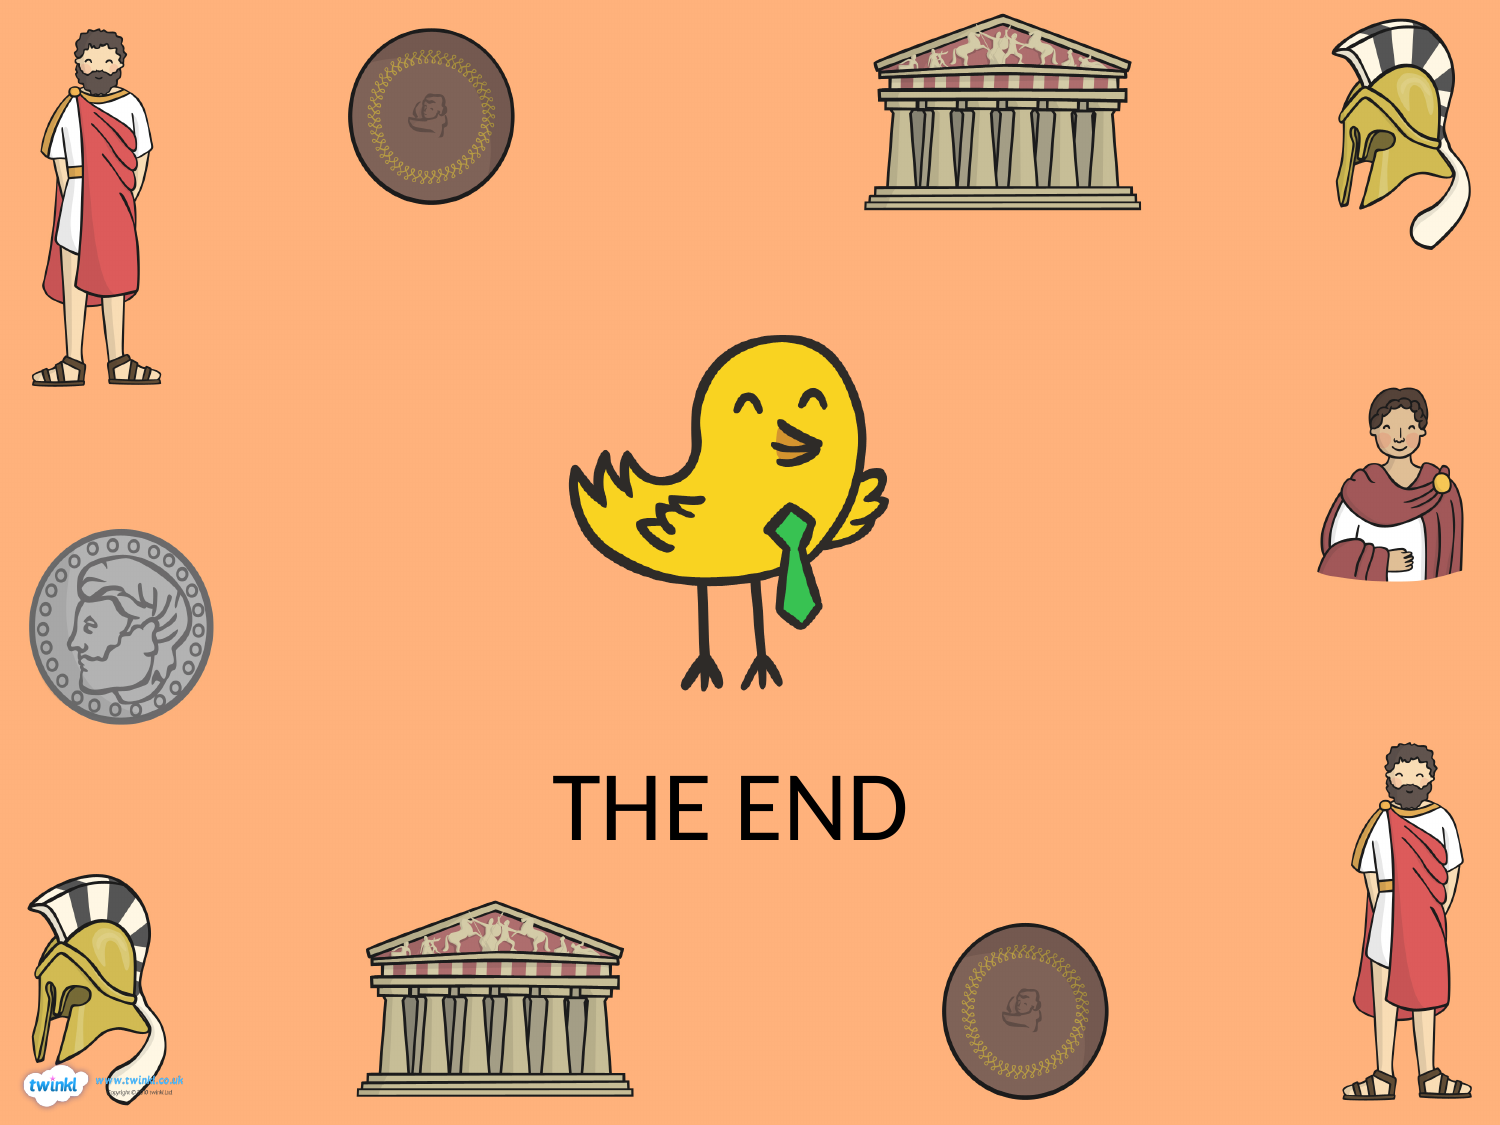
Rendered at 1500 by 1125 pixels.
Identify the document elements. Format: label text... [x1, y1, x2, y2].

picture [0, 0, 1500, 1125]
text_box THE END [537, 820, 975, 868]
